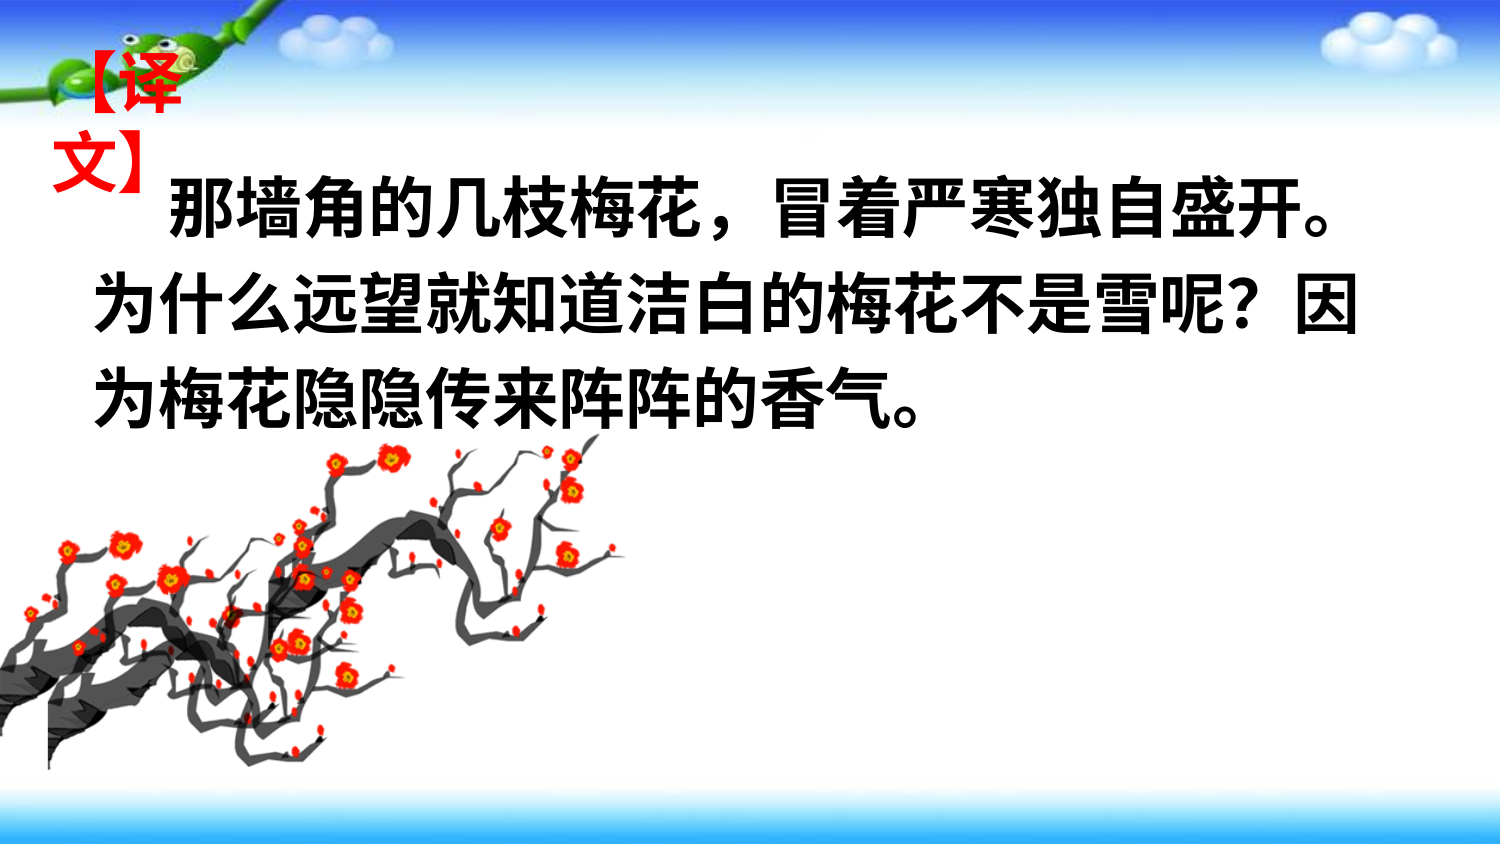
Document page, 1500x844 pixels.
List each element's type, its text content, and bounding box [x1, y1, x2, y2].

text_box 【译文】 [36, 33, 327, 208]
text_box 那墙角的几枝梅花，冒着严寒独自盛开。为什么远望就知道洁白的梅花不是雪呢？因为梅花隐隐传来阵阵的香气。 [77, 142, 1418, 445]
picture [0, 0, 1500, 844]
